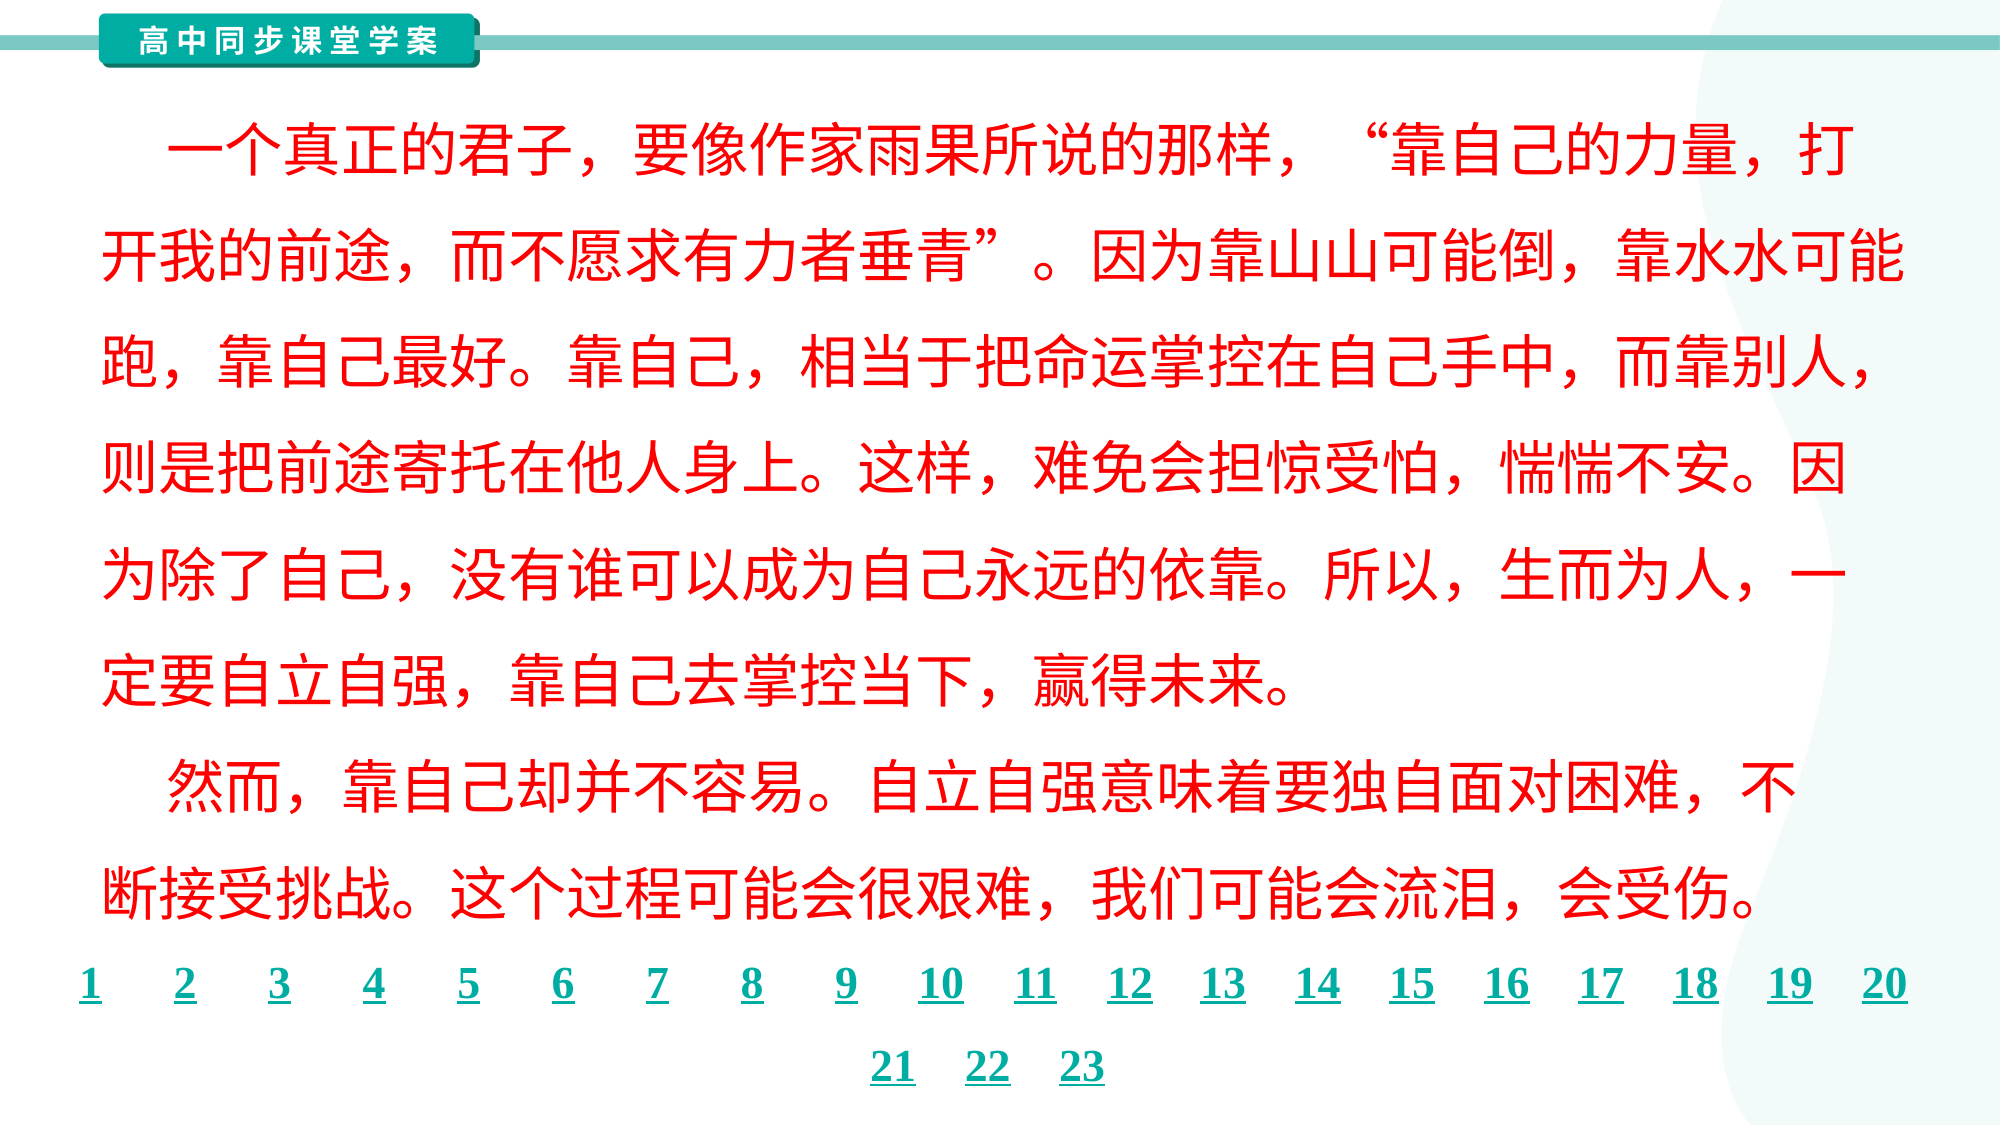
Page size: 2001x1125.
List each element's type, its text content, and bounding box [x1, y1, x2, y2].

text_box 一个真正的君子，要像作家雨果所说的那样，“靠自己的力量，打 开我的前途，而不愿求有力者垂青”。因为靠山山可能倒，靠水水可能 跑，靠自己最好。靠自己，相当于把命运掌控在自己手中，而靠别人， 则是把前途寄托在他人身上。这样，难免会担惊受怕，惴惴不安。因 为除了自己，没有谁可以成为自己永远的依靠。所以，生而为人，一 定要自立自强，靠自己去掌控当下，赢得未来。 然而，靠自己却并不容易。自立自强意味着要独自面对困难，不 断接受挑战。这个过程可能会很艰难，我们可能会流泪，会受伤。 [100, 76, 1899, 927]
picture [0, 0, 2000, 1125]
